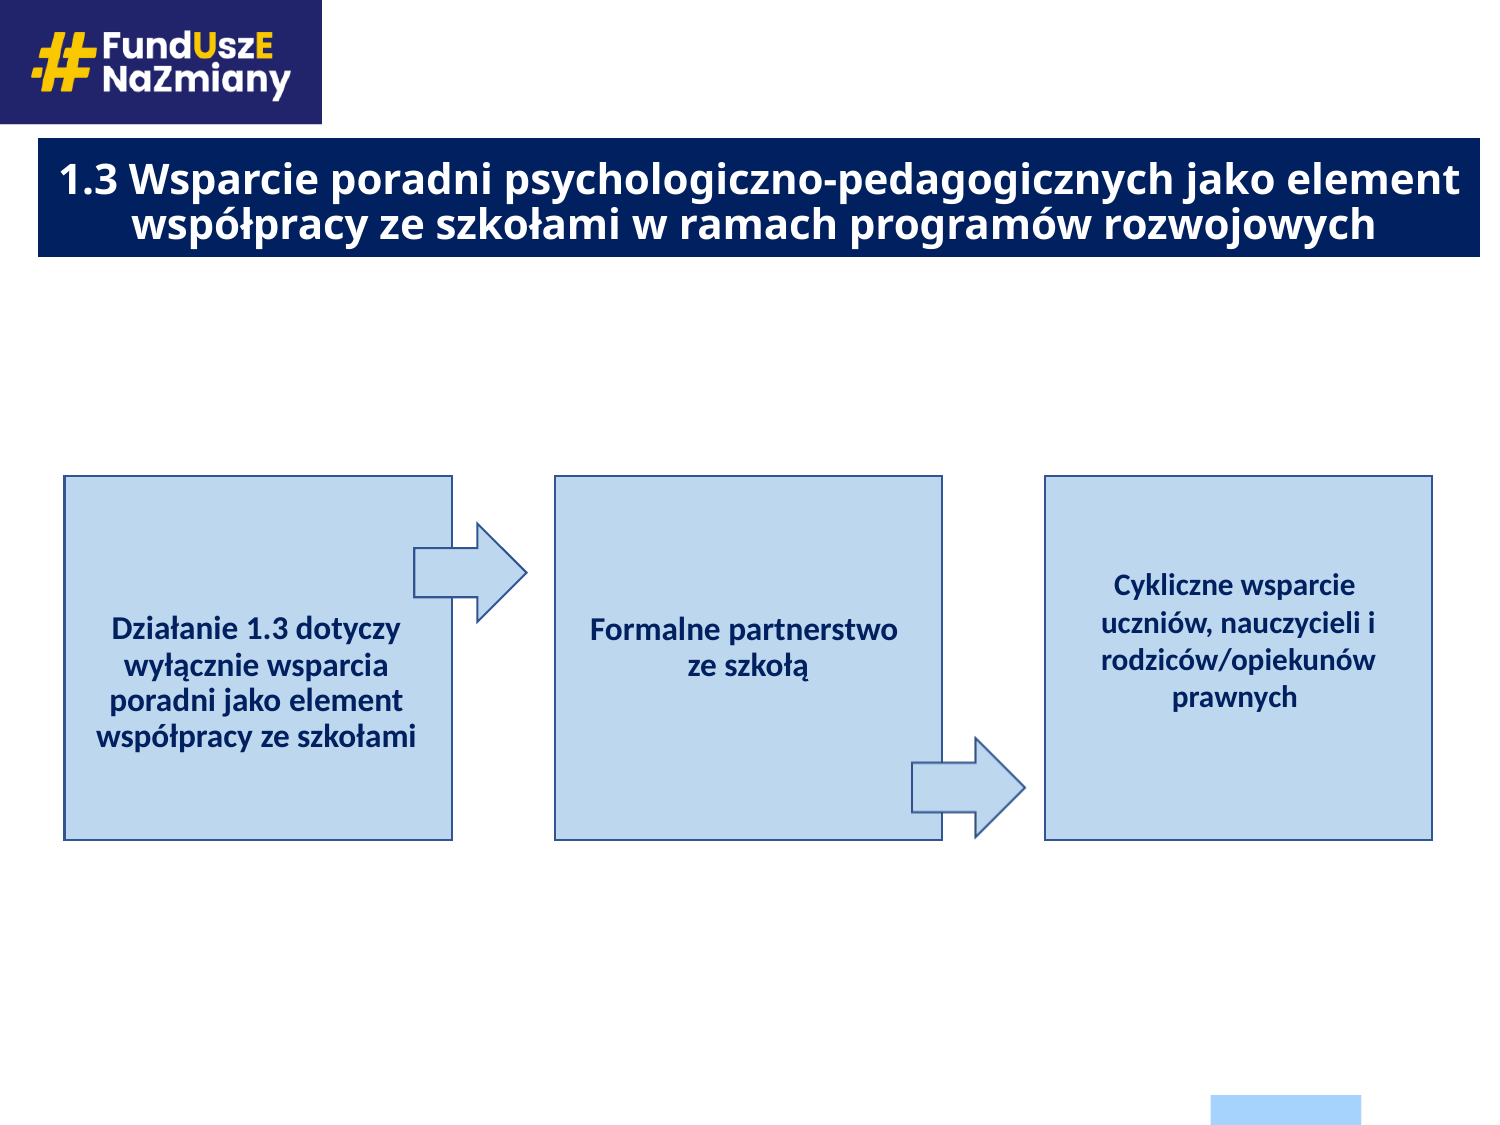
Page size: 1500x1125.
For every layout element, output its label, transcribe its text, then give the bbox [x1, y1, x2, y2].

text_box Cykliczne wsparcie uczniów, nauczycieli i rodziców/opiekunów prawnych [1044, 475, 1433, 841]
text_box [554, 810, 943, 841]
title 1.3 Wsparcie poradni psychologiczno-pedagogicznych jako element współpracy ze szkołami w ramach programów rozwojowych [38, 138, 1480, 257]
text_box [63, 599, 453, 841]
text_box [451, 521, 528, 625]
list Formalne partnerstwo ze szkołą [554, 434, 942, 810]
picture [0, 0, 1500, 1125]
text_box Działanie 1.3 dotyczy wyłącznie wsparcia poradni jako element współpracy ze szkołami [62, 434, 451, 810]
